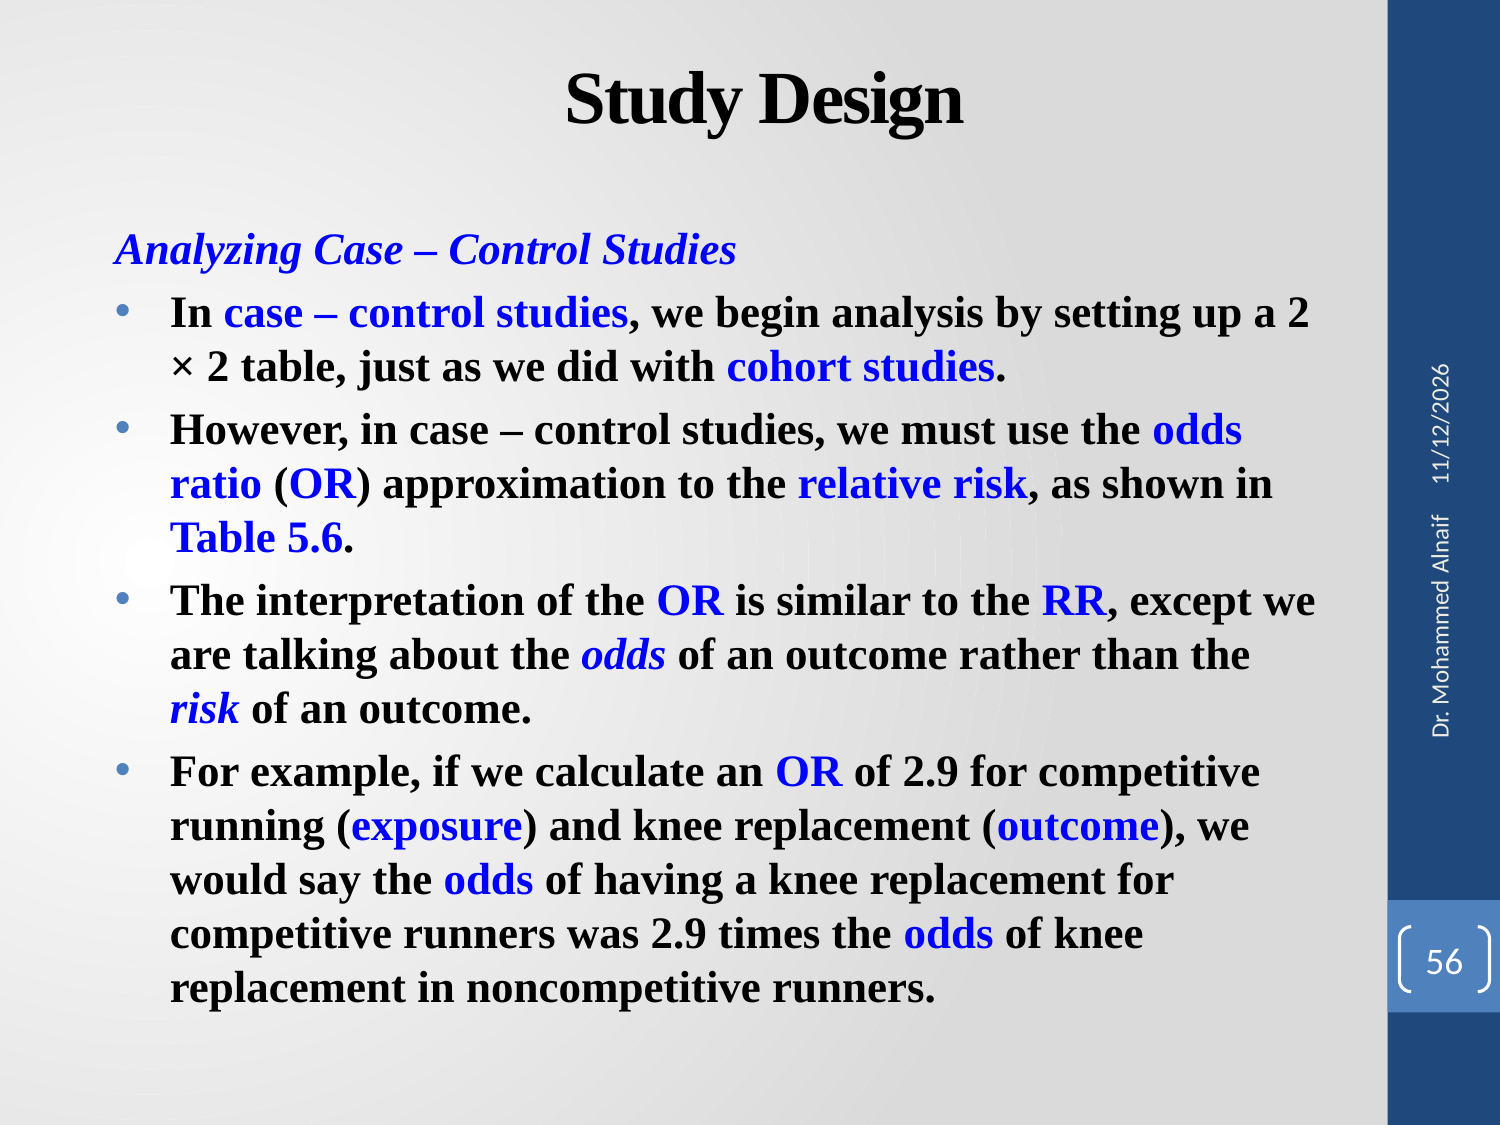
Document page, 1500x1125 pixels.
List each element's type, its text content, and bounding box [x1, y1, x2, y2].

title Study Design [112, 37, 1388, 147]
footer Dr. Mohammed Alnaif [1408, 500, 1469, 889]
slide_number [1408, 100, 1469, 500]
subtitle Analyzing Case – Control Studies In case – control studies, we begin analysis by setting up a 2 × 2 table, just as we did with cohort studies. However, in case – control studies, we must use the odds ratio (OR) approximation to the relative risk, as shown in Table 5.6. The interpretation of the OR is similar to the RR, except we are talking about the odds of an outcome rather than the risk of an outcome. For example, if we calculate an OR of 2.9 for competitive running (exposure) and knee replacement (outcome), we would say the odds of having a knee replacement for competitive runners was 2.9 times the odds of knee replacement in noncompetitive runners. [99, 212, 1338, 1025]
slide_number 56 [1397, 925, 1492, 994]
